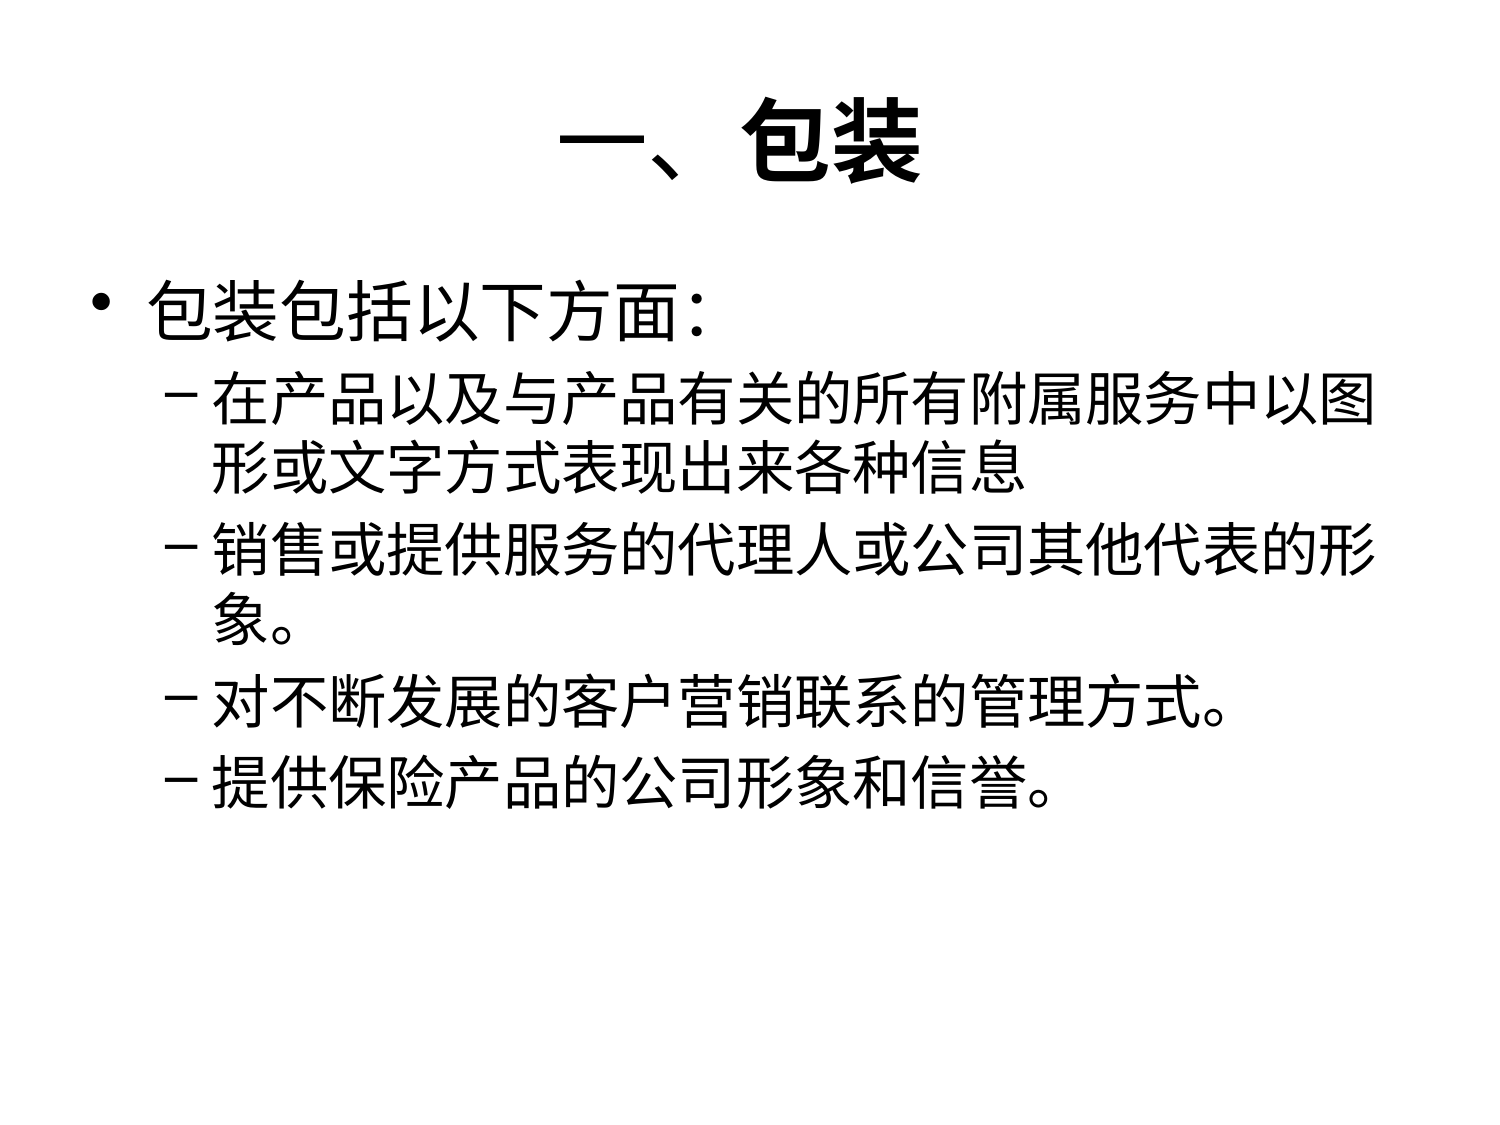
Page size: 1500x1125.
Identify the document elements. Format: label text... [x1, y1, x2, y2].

list 包装包括以下方面： 在产品以及与产品有关的所有附属服务中以图形或文字方式表现出来各种信息 销售或提供服务的代理人或公司其他代表的形象。 对不断发展的客户营销联系的管理方式。 提供保险产品的公司形象和信誉。 [75, 262, 1425, 1005]
title 一、包装 [75, 45, 1425, 233]
